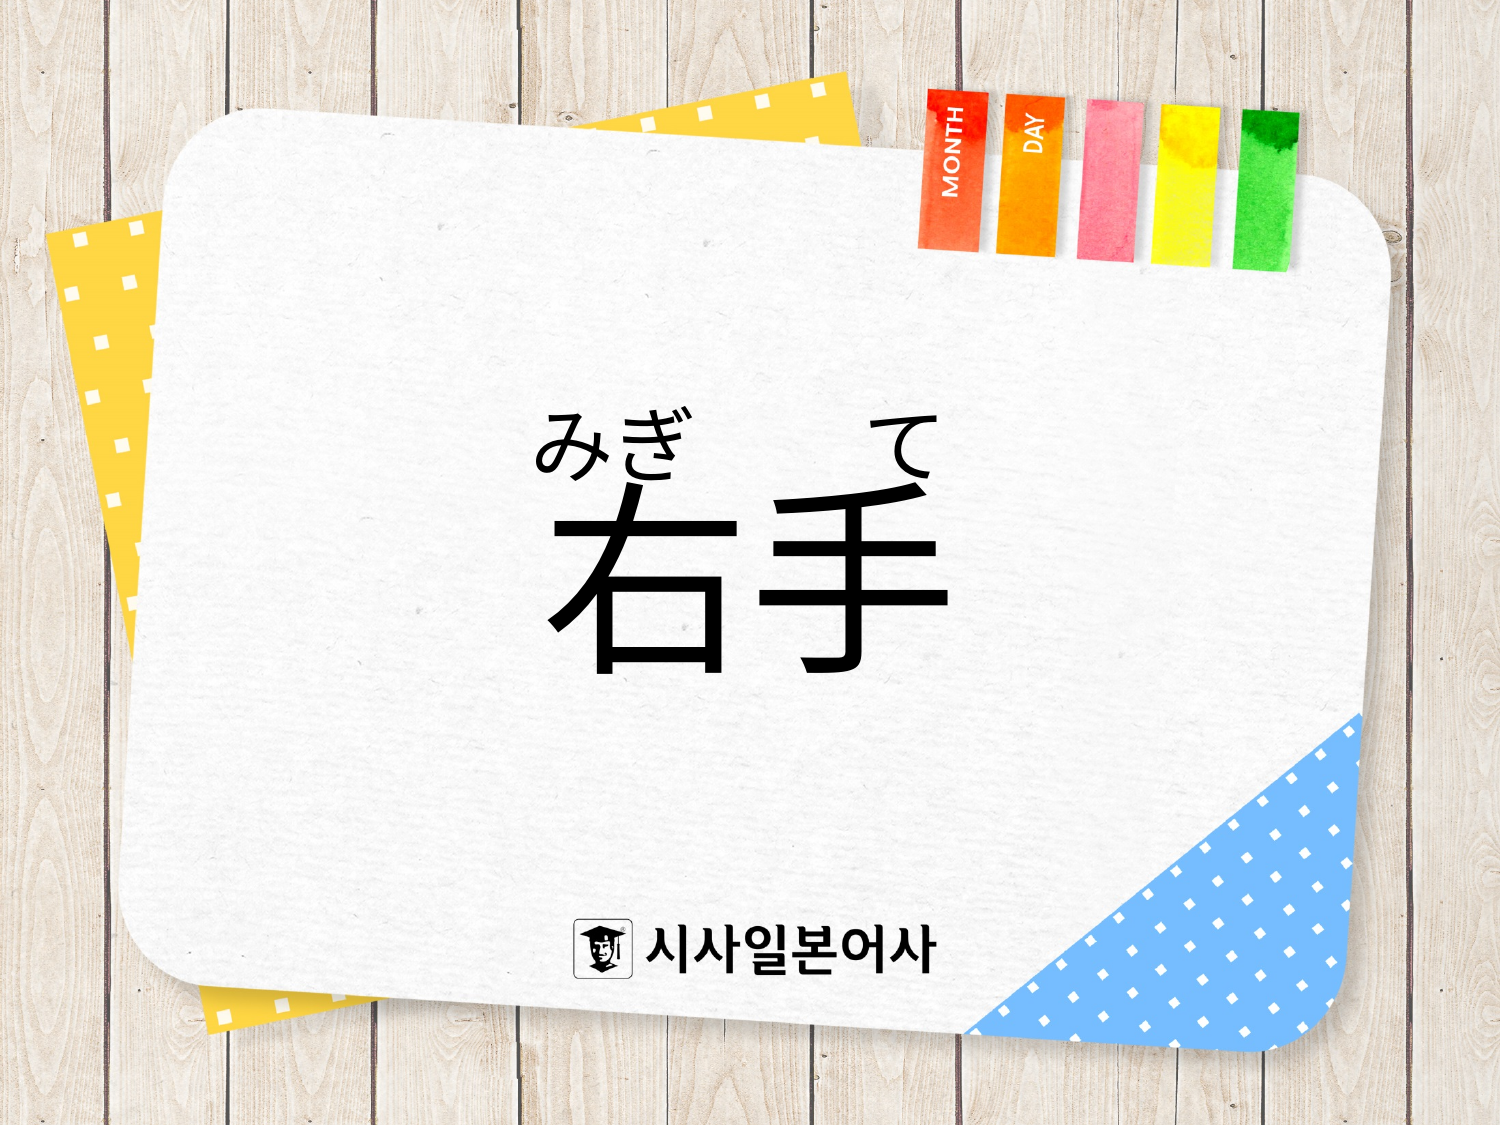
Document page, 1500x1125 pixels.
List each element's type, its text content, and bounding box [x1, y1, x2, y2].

title 右手 [75, 338, 1425, 811]
text_box みぎ て [515, 385, 962, 501]
picture [0, 0, 1500, 1125]
